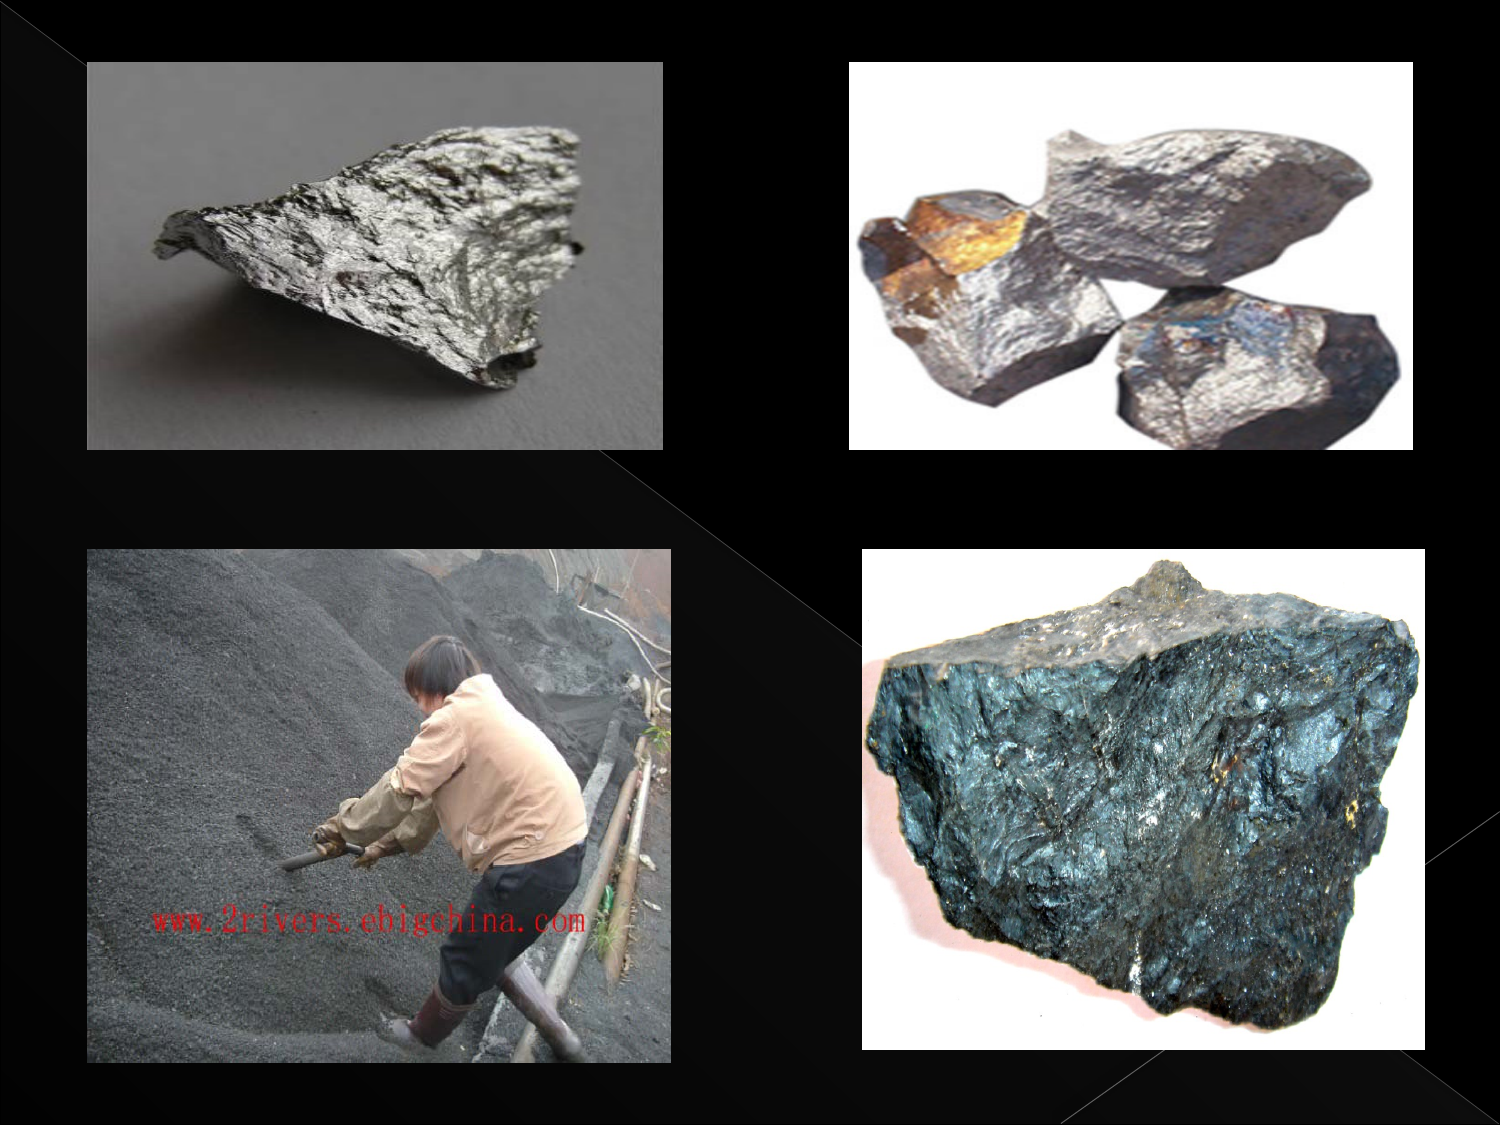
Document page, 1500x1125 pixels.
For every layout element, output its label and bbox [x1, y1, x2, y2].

picture [849, 62, 1413, 451]
list [87, 62, 663, 451]
picture [87, 549, 672, 1063]
picture [862, 549, 1426, 1051]
